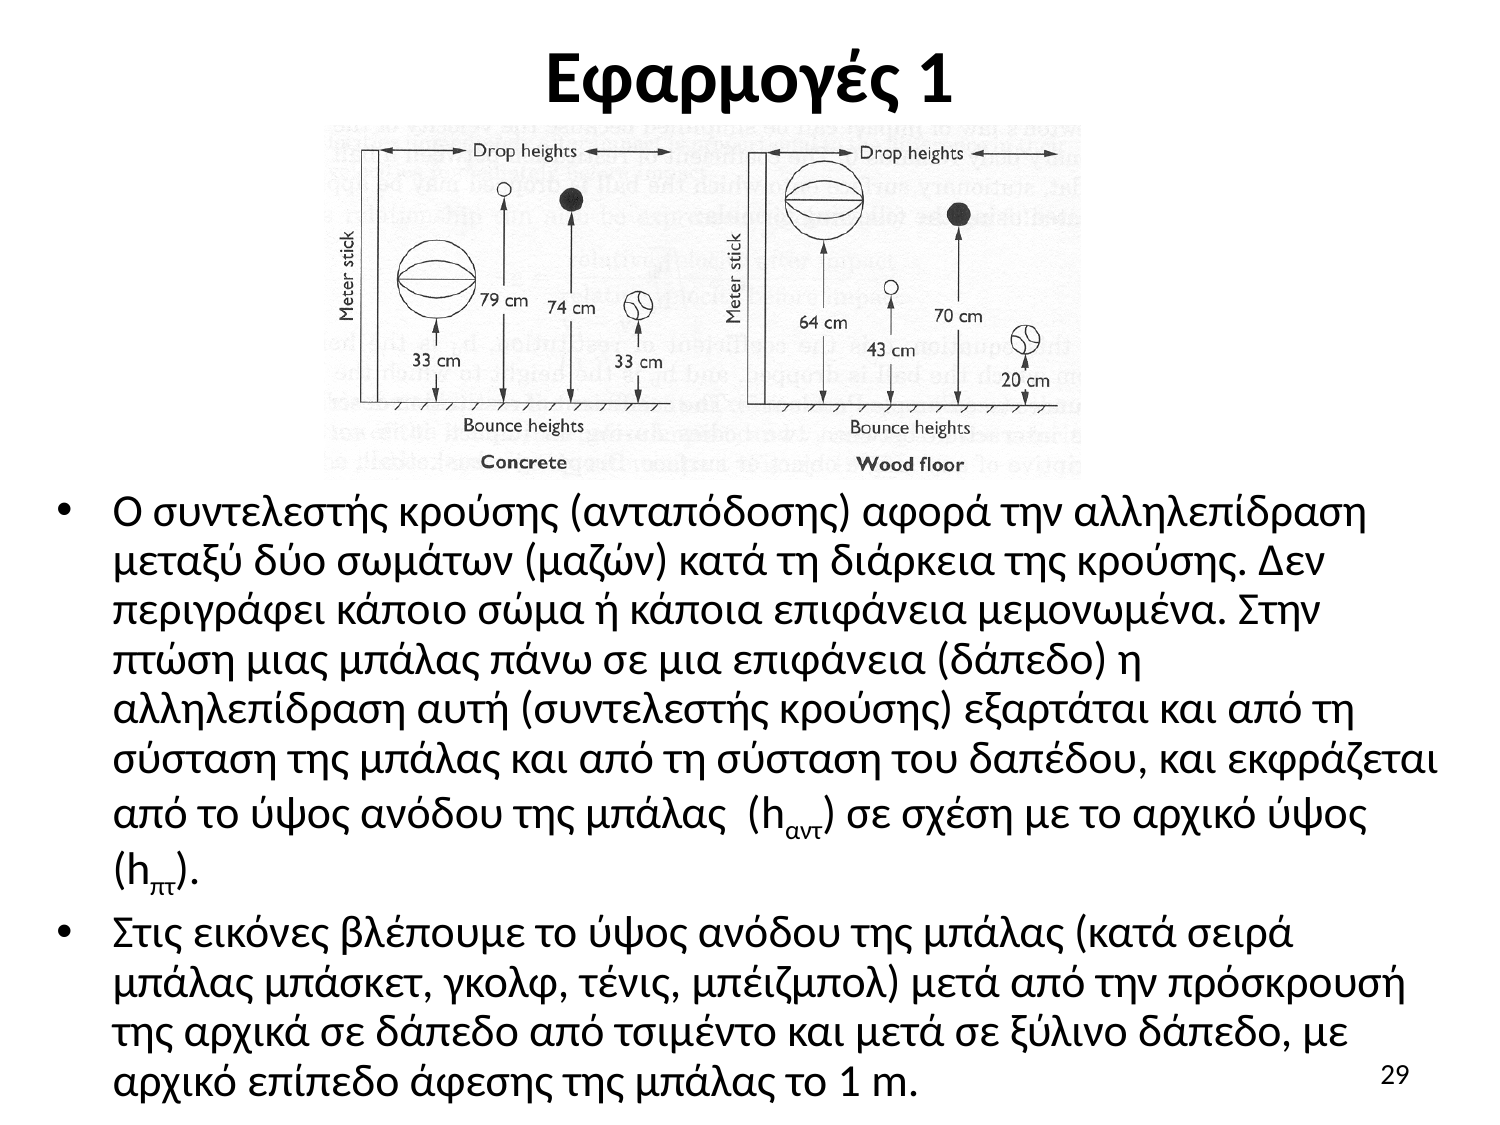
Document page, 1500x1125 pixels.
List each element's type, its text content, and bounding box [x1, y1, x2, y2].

slide_number 29 [1074, 1059, 1425, 1103]
title Εφαρμογές 1 [75, 30, 1425, 114]
text_box Ο συντελεστής κρούσης (ανταπόδοσης) αφορά την αλληλεπίδραση μεταξύ δύο σωμάτων (μαζών) κατά τη διάρκεια της κρούσης. Δεν περιγράφει κάποιο σώμα ή κάποια επιφάνεια μεμονωμένα. Στην πτώση μιας μπάλας πάνω σε μια επιφάνεια (δάπεδο) η αλληλεπίδραση αυτή (συντελεστής κρούσης) εξαρτάται και από τη σύσταση της μπάλας και από τη σύσταση του δαπέδου, και εκφράζεται από το ύψος ανόδου της μπάλας (hαντ) σε σχέση με το αρχικό ύψος (hπτ). Στις εικόνες βλέπουμε το ύψος ανόδου της μπάλας (κατά σειρά μπάλας μπάσκετ, γκολφ, τένις, μπέιζμπολ) μετά από την πρόσκρουσή της αρχικά σε δάπεδο από τσιμέντο και μετά σε ξύλινο δάπεδο, με αρχικό επίπεδο άφεσης της μπάλας το 1 m. [41, 479, 1459, 1059]
picture [324, 125, 1081, 480]
